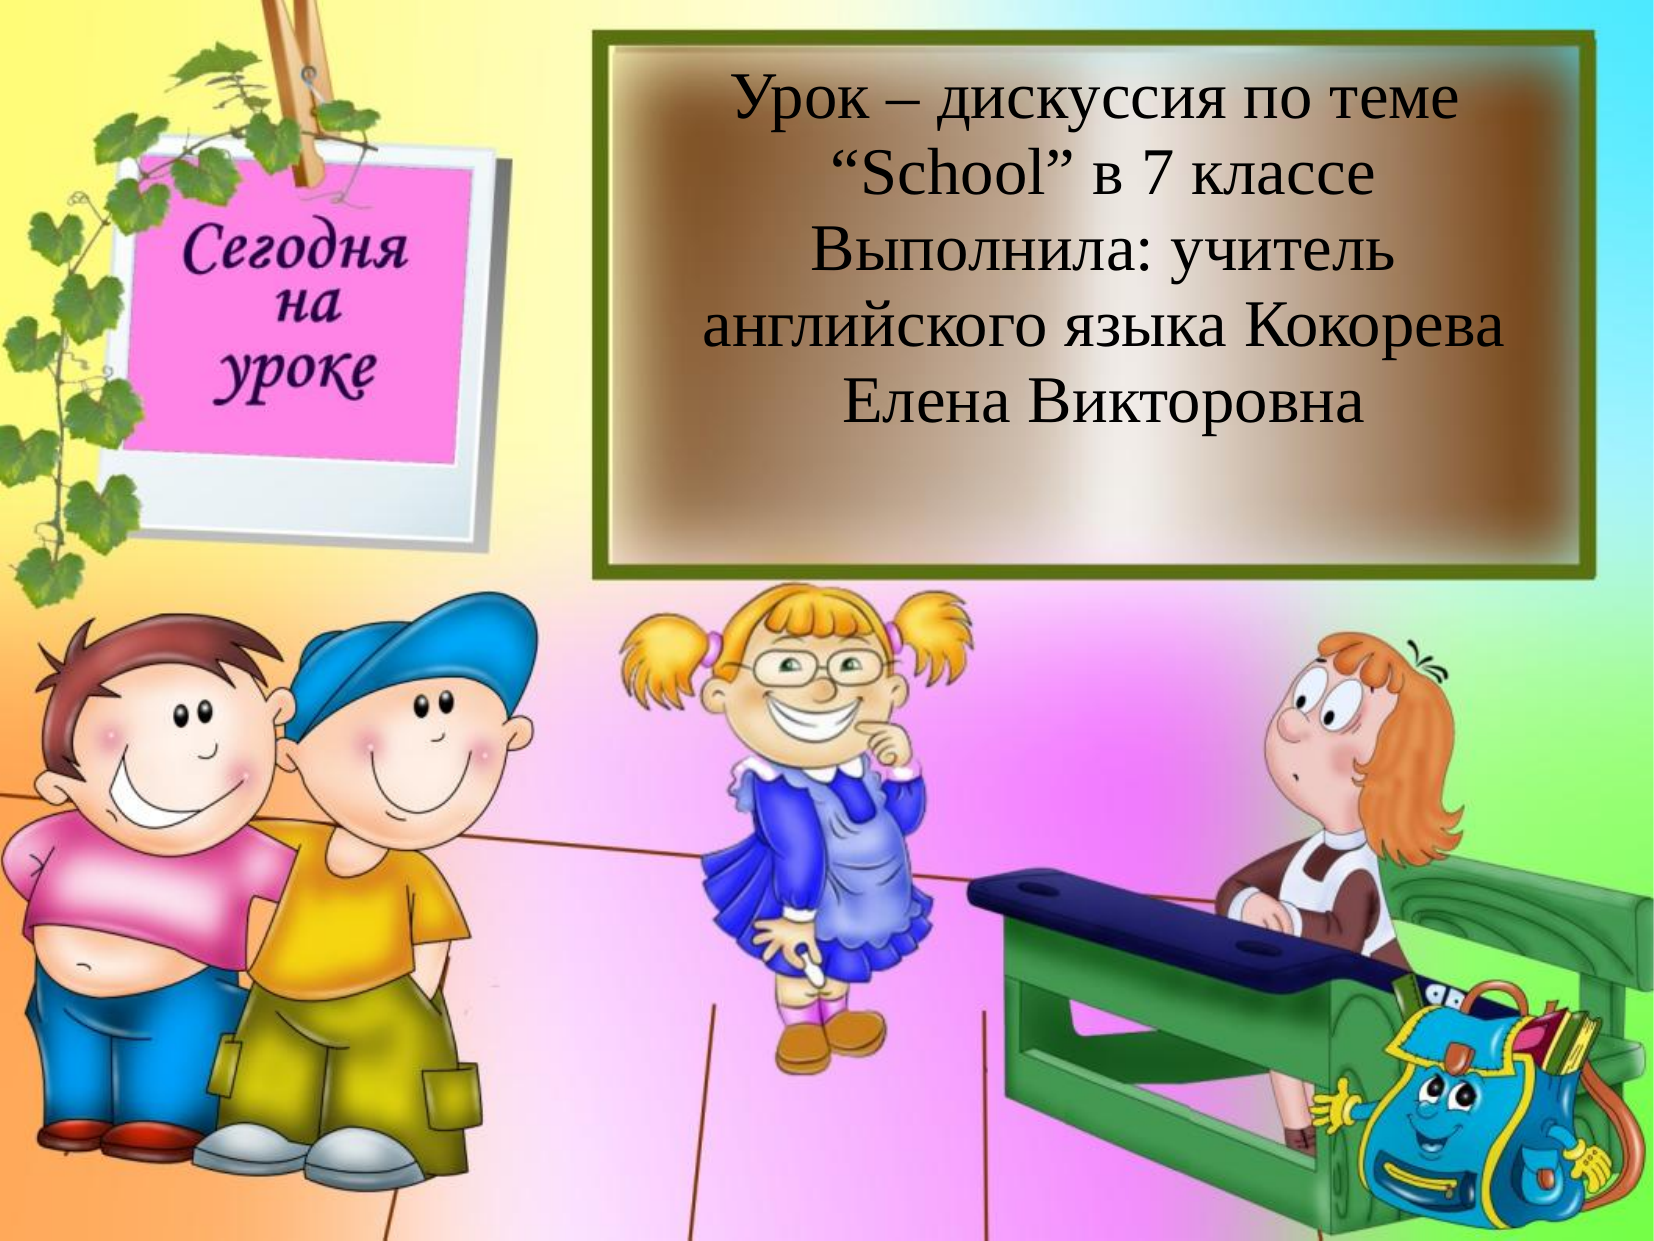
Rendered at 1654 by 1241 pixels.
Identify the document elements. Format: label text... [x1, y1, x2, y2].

picture [0, 0, 1654, 1241]
footer Урок – дискуссия по теме “School” в 7 классе Выполнила: учитель английского языка Кокорева Елена Викторовна [650, 57, 1557, 543]
